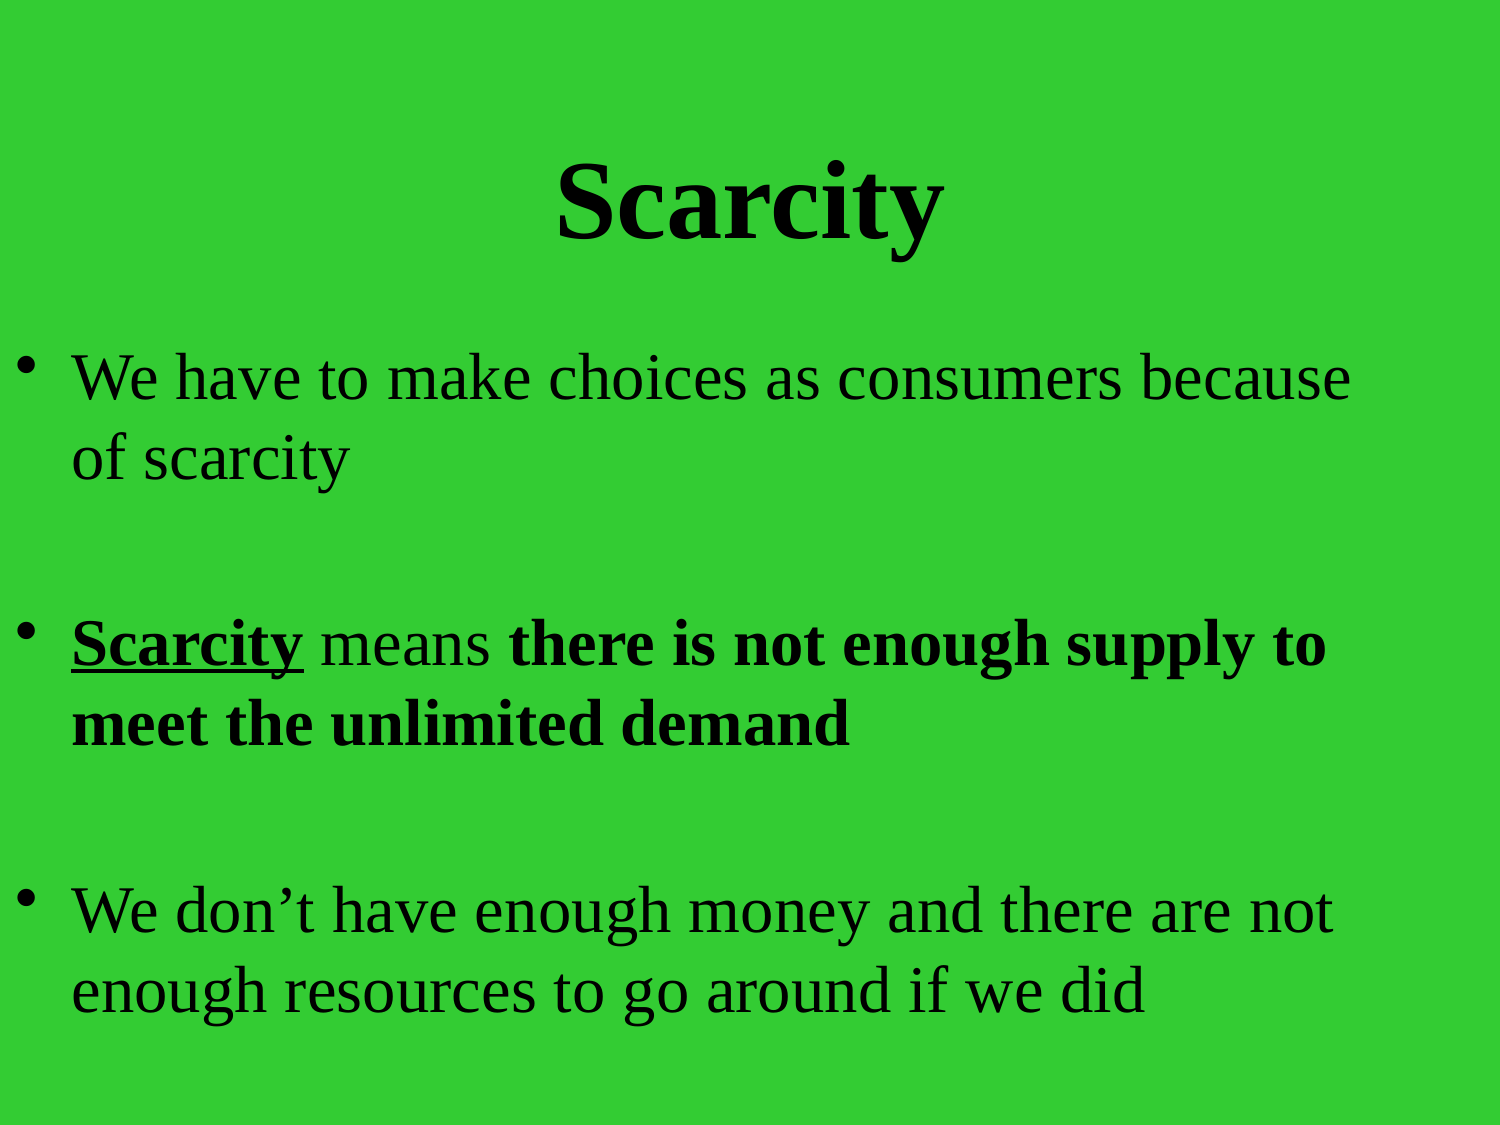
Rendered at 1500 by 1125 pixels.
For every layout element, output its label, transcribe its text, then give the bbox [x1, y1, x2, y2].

title Scarcity [112, 99, 1388, 288]
list We have to make choices as consumers because of scarcity Scarcity means there is not enough supply to meet the unlimited demand We don’t have enough money and there are not enough resources to go around if we did [0, 324, 1400, 1000]
